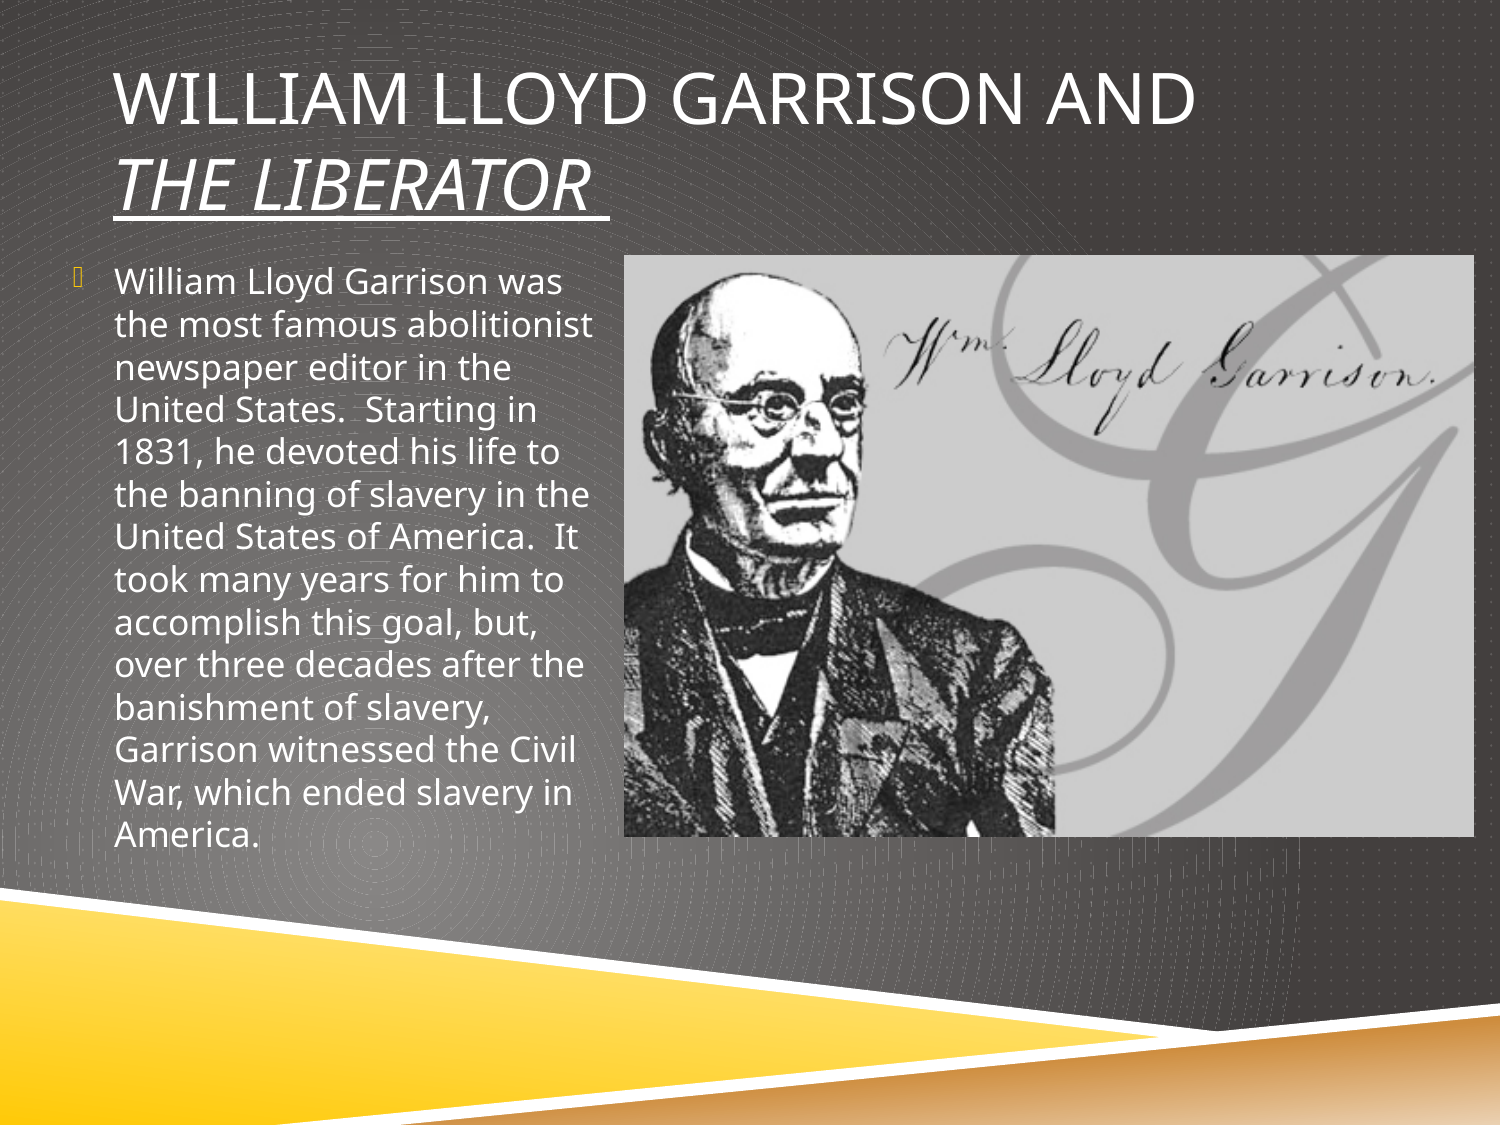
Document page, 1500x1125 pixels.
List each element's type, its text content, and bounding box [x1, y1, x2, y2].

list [624, 255, 1474, 837]
list William Lloyd Garrison was the most famous abolitionist newspaper editor in the United States. Starting in 1831, he devoted his life to the banning of slavery in the United States of America. It took many years for him to accomplish this goal, but, over three decades after the banishment of slavery, Garrison witnessed the Civil War, which ended slavery in America. [62, 251, 600, 888]
title William Lloyd Garrison and the Liberator [112, 45, 1388, 233]
